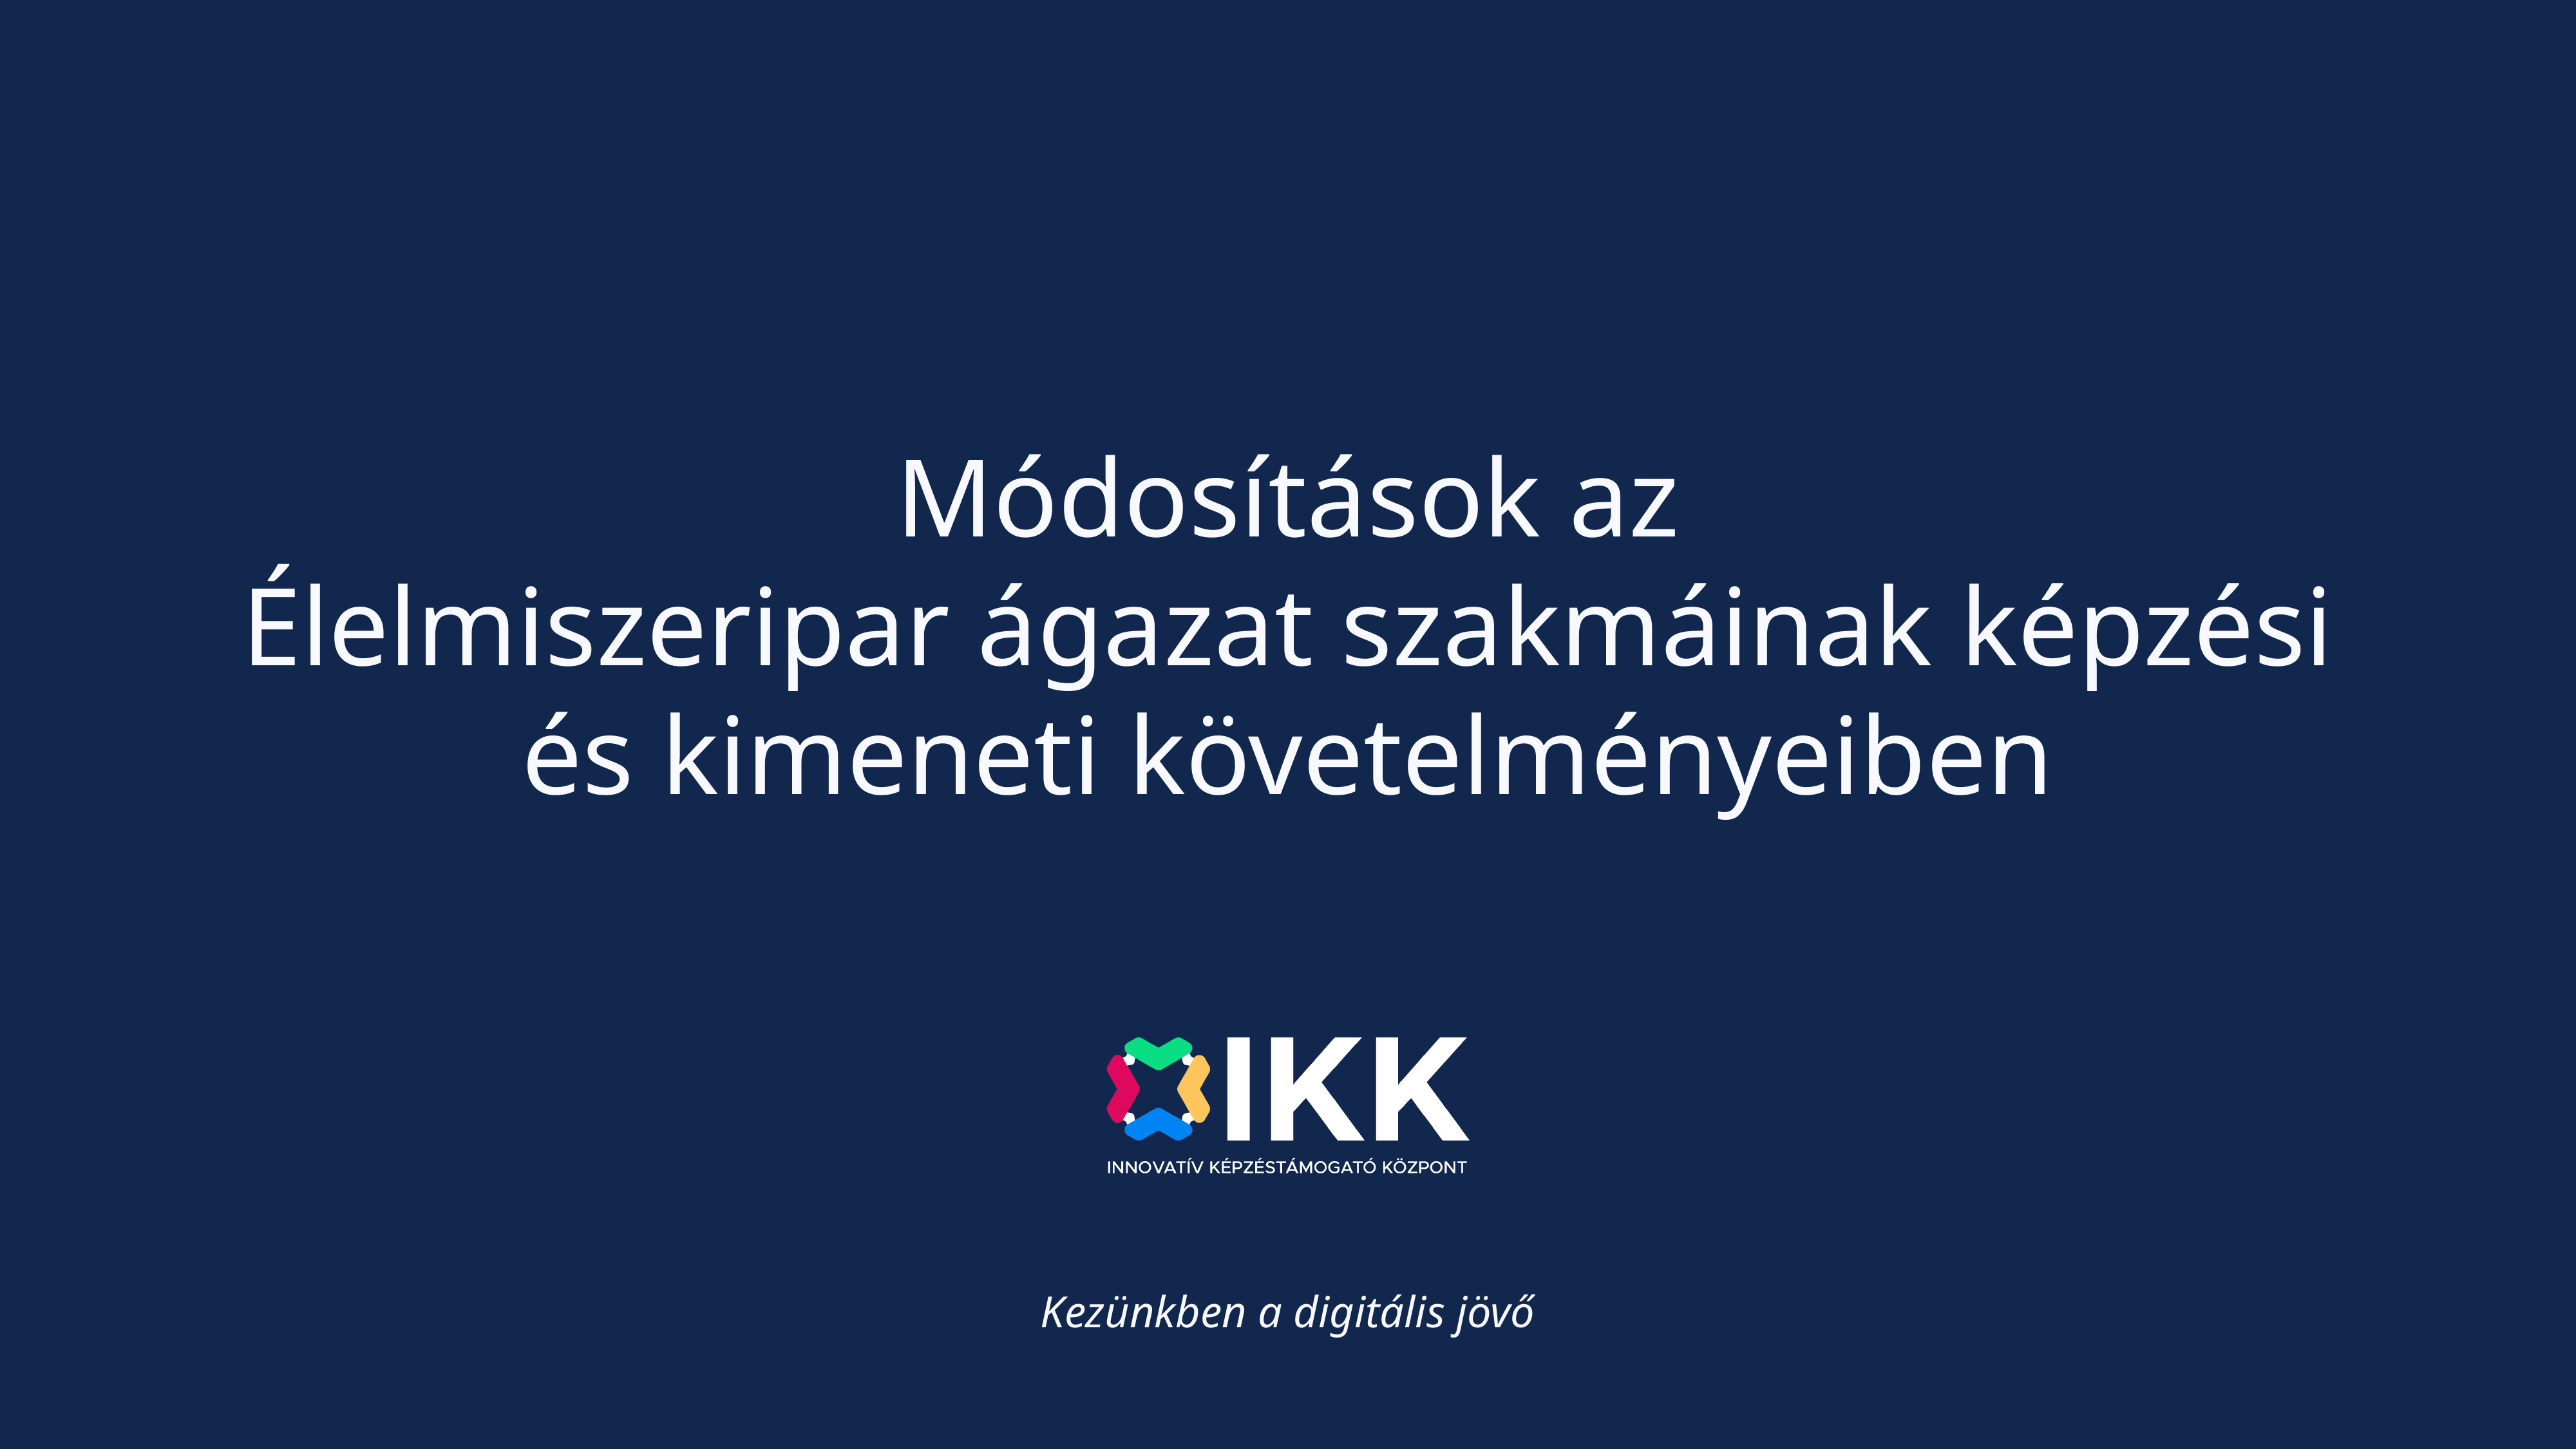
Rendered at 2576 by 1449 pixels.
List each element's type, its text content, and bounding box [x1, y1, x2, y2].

list Módosítások az Élelmiszeripar ágazat szakmáinak képzési és kimeneti követelményeiben [240, 430, 2336, 560]
text_box Kezünkben a digitális jövő [998, 1258, 1578, 1316]
picture [1106, 1037, 1470, 1173]
